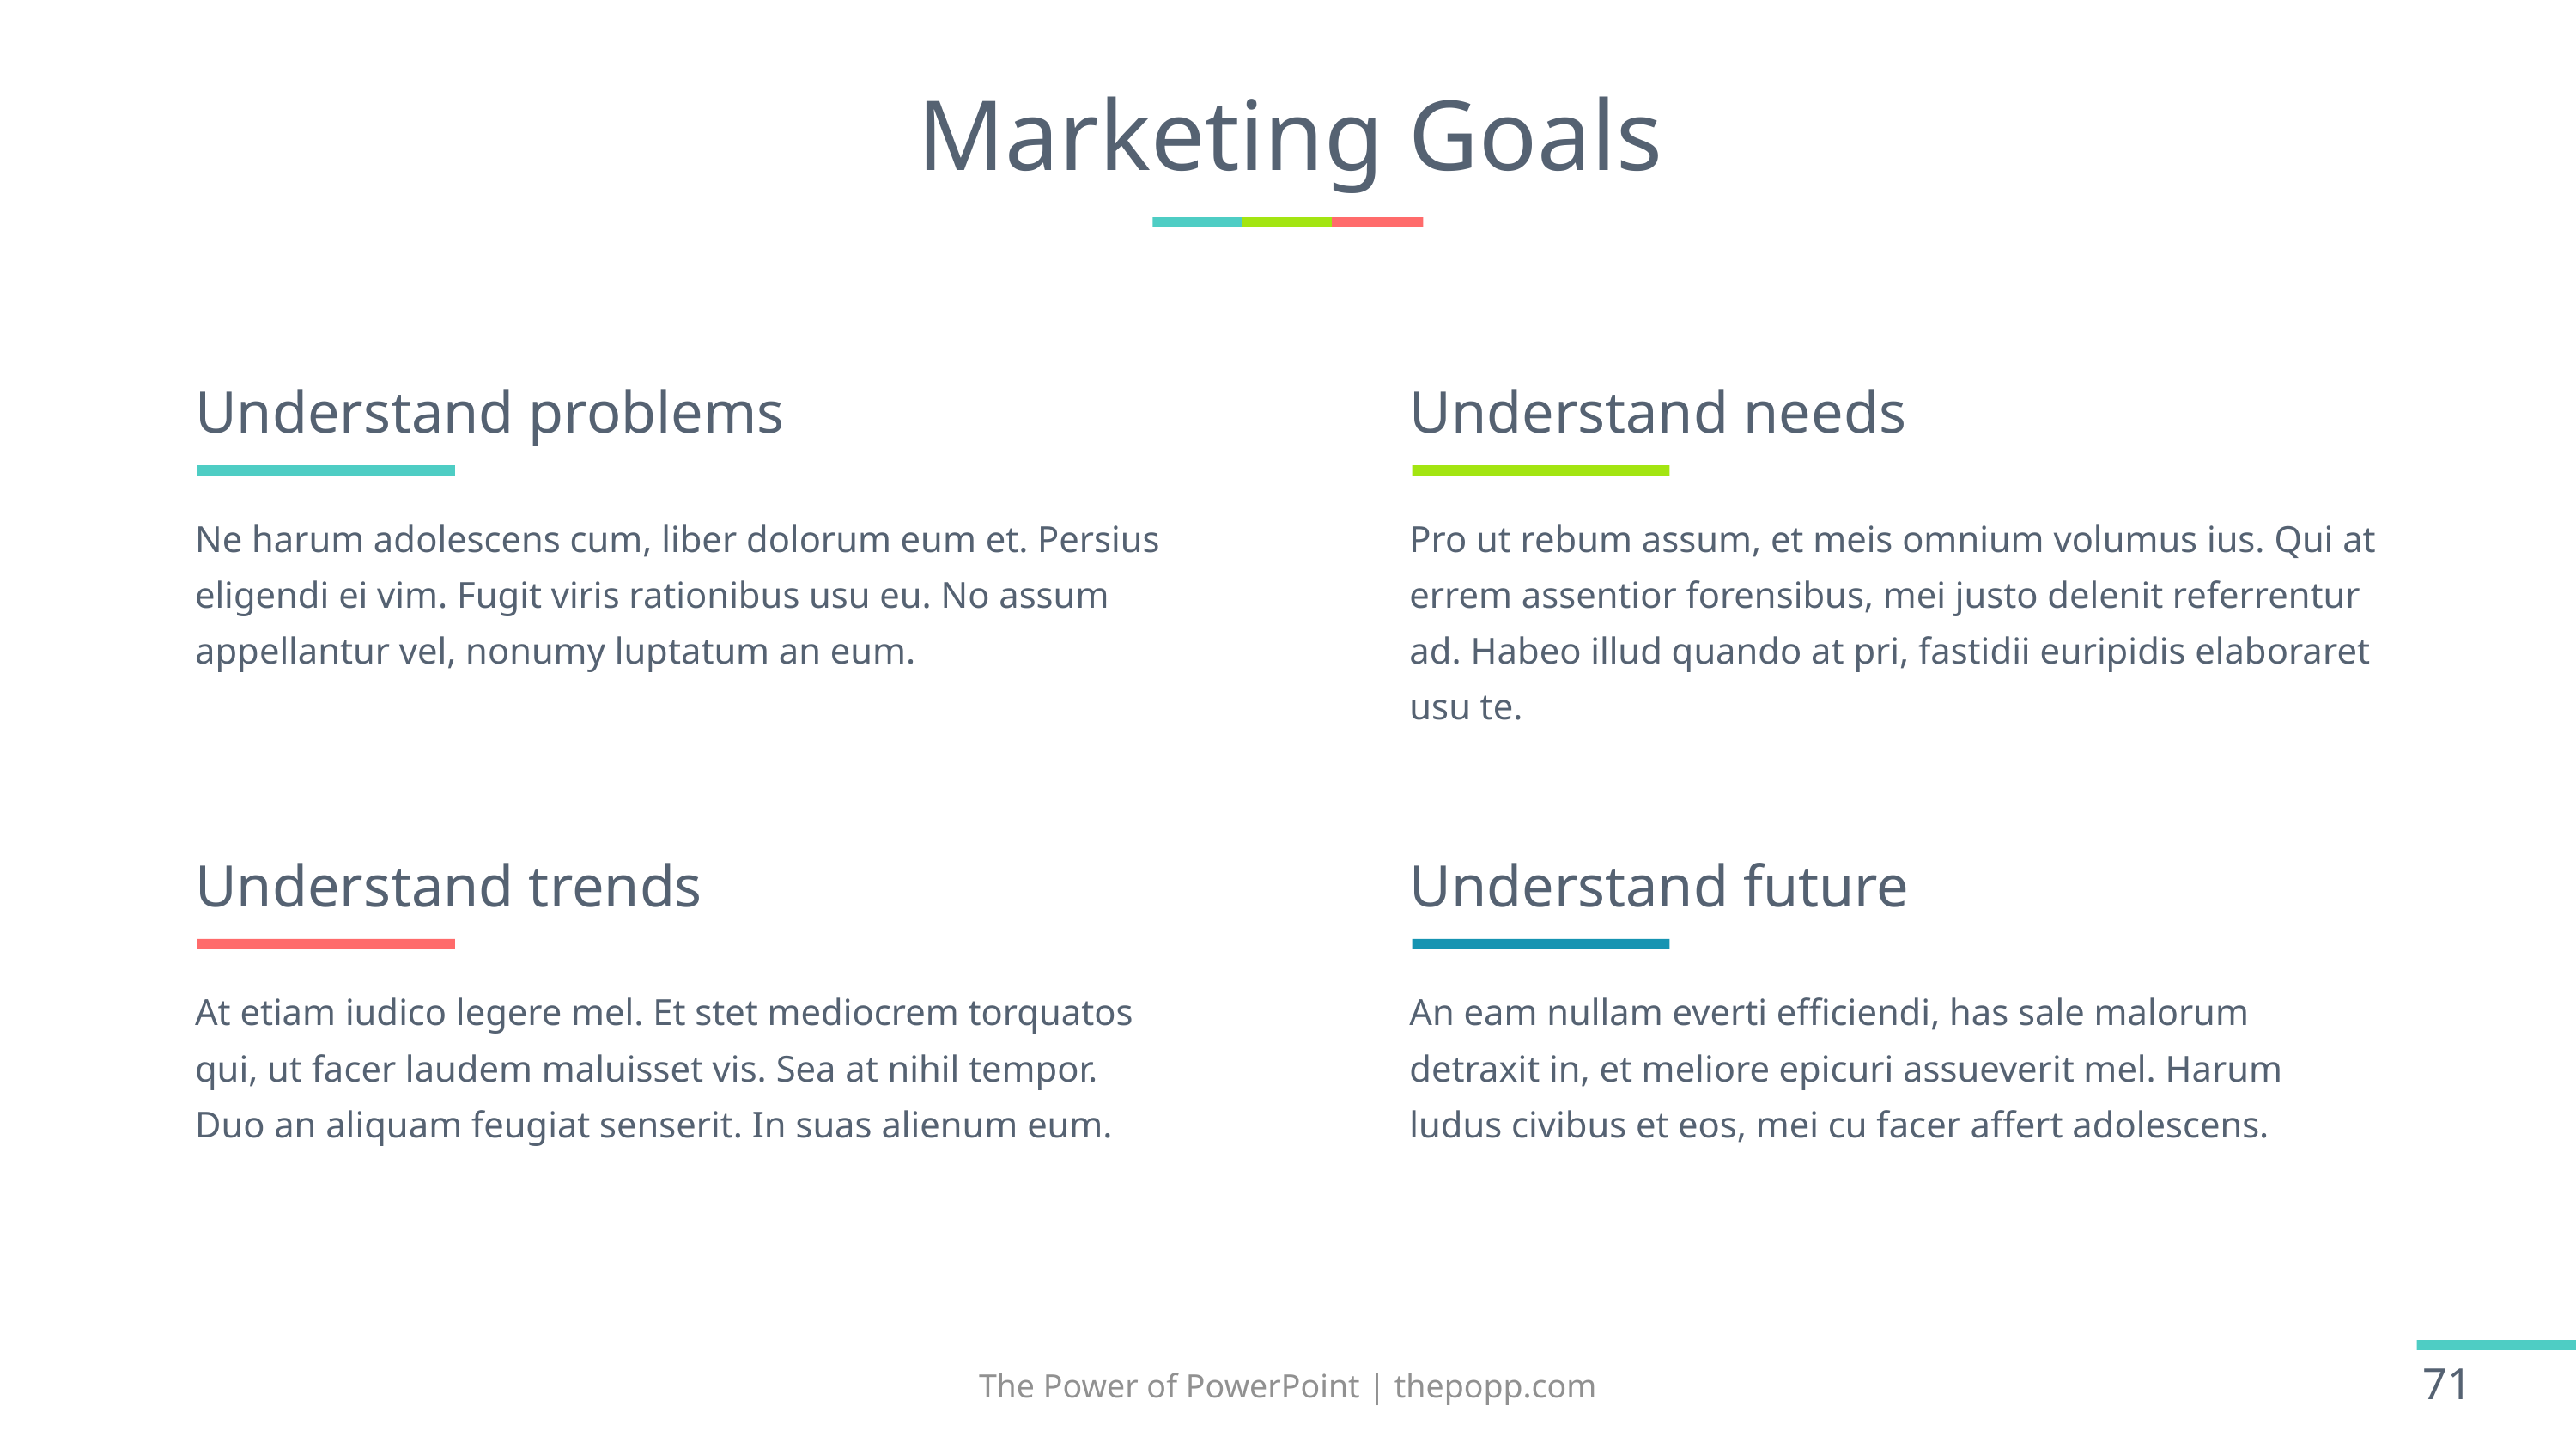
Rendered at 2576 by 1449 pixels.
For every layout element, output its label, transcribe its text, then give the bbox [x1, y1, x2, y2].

list Ne harum adolescens cum, liber dolorum eum et. Persius eligendi ei vim. Fugit viris rationibus usu eu. No assum appellantur vel, nonumy luptatum an eum. [182, 496, 1180, 787]
title Marketing Goals [69, 49, 2512, 230]
list An eam nullam everti efficiendi, has sale malorum detraxit in, et meliore epicuri assueverit mel. Harum ludus civibus et eos, mei cu facer affert adolescens. [1396, 970, 2394, 1261]
list Understand future [1396, 831, 2394, 937]
list Pro ut rebum assum, et meis omnium volumus ius. Qui at errem assentior forensibus, mei justo delenit referrentur ad. Habeo illud quando at pri, fastidii euripidis elaboraret usu te. [1396, 496, 2394, 787]
list Understand trends [182, 831, 1180, 937]
list Understand needs [1396, 357, 2394, 464]
list Understand problems [182, 357, 1180, 464]
footer The Power of PowerPoint | thepopp.com [853, 1349, 1723, 1427]
list At etiam iudico legere mel. Et stet mediocrem torquatos qui, ut facer laudem maluisset vis. Sea at nihil tempor. Duo an aliquam feugiat senserit. In suas alienum eum. [182, 970, 1180, 1261]
slide_number 71 [2409, 1351, 2576, 1421]
